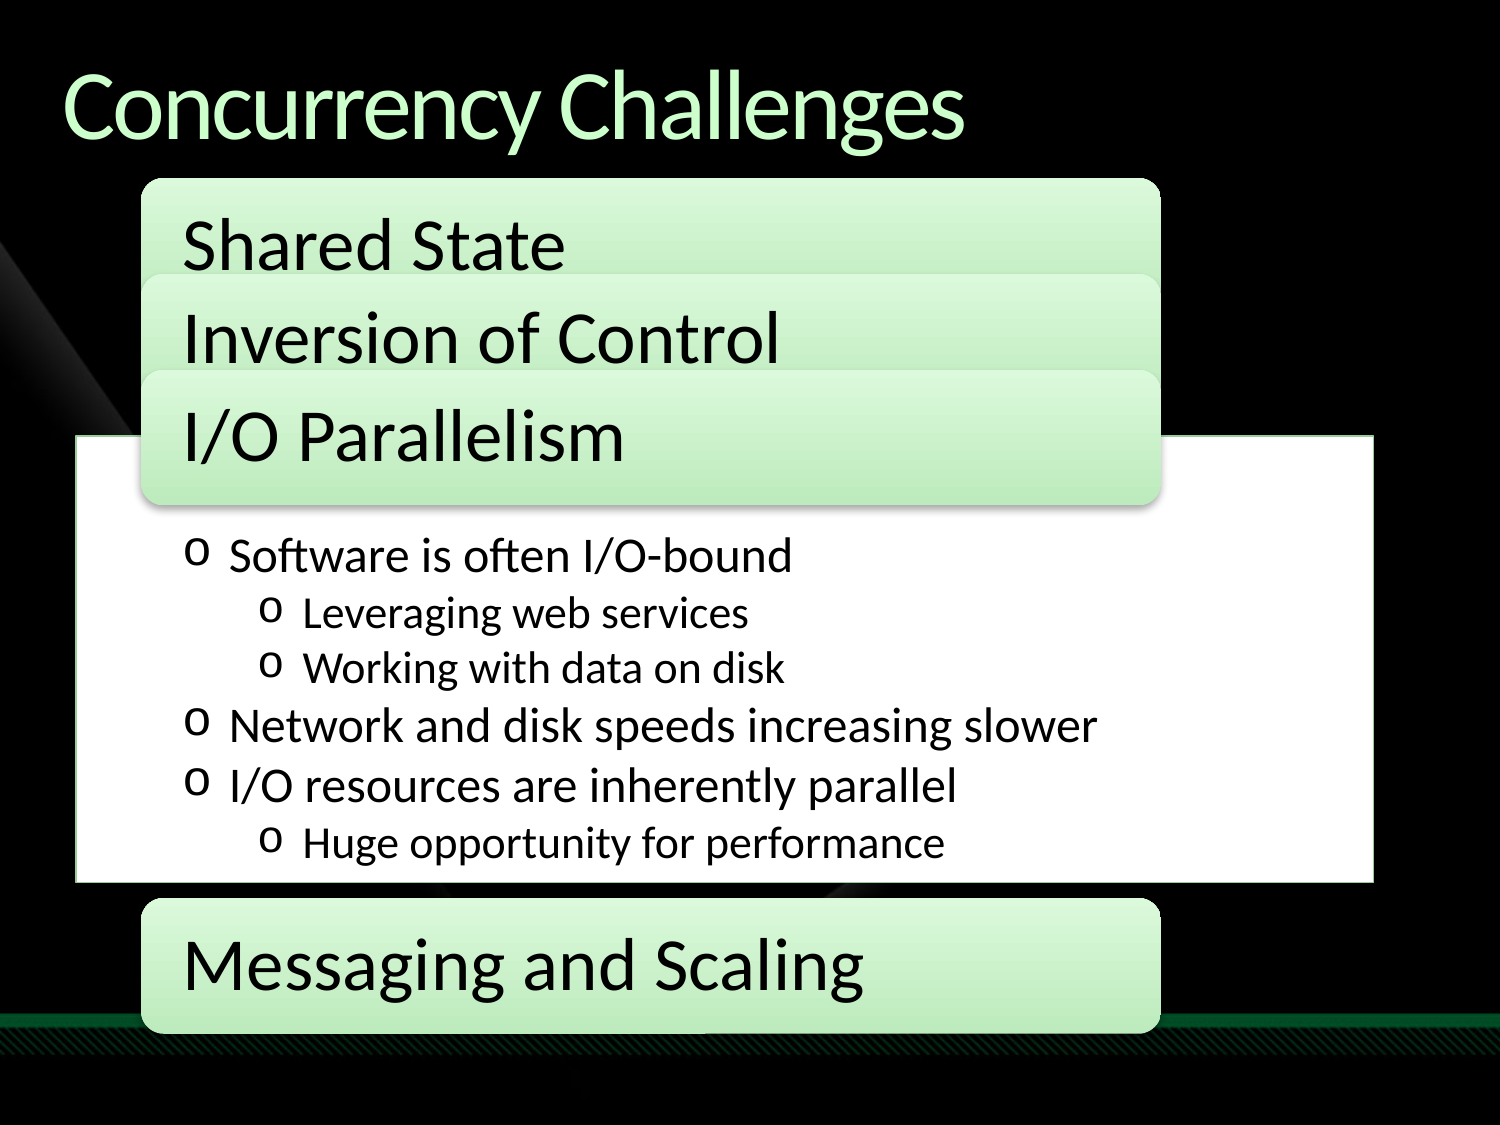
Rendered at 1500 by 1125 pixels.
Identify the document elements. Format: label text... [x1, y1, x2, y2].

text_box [140, 369, 1162, 506]
title Concurrency Challenges [62, 53, 1438, 144]
picture [0, 0, 1500, 1125]
text_box [75, 435, 1374, 883]
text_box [140, 273, 1162, 369]
text_box [77, 317, 1378, 660]
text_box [140, 897, 1162, 1034]
text_box Software is often I/O-bound Leveraging web services Working with data on disk Network and disk speeds increasing slower I/O resources are inherently parallel Huge opportunity for performance [142, 660, 1345, 868]
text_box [140, 177, 1162, 273]
